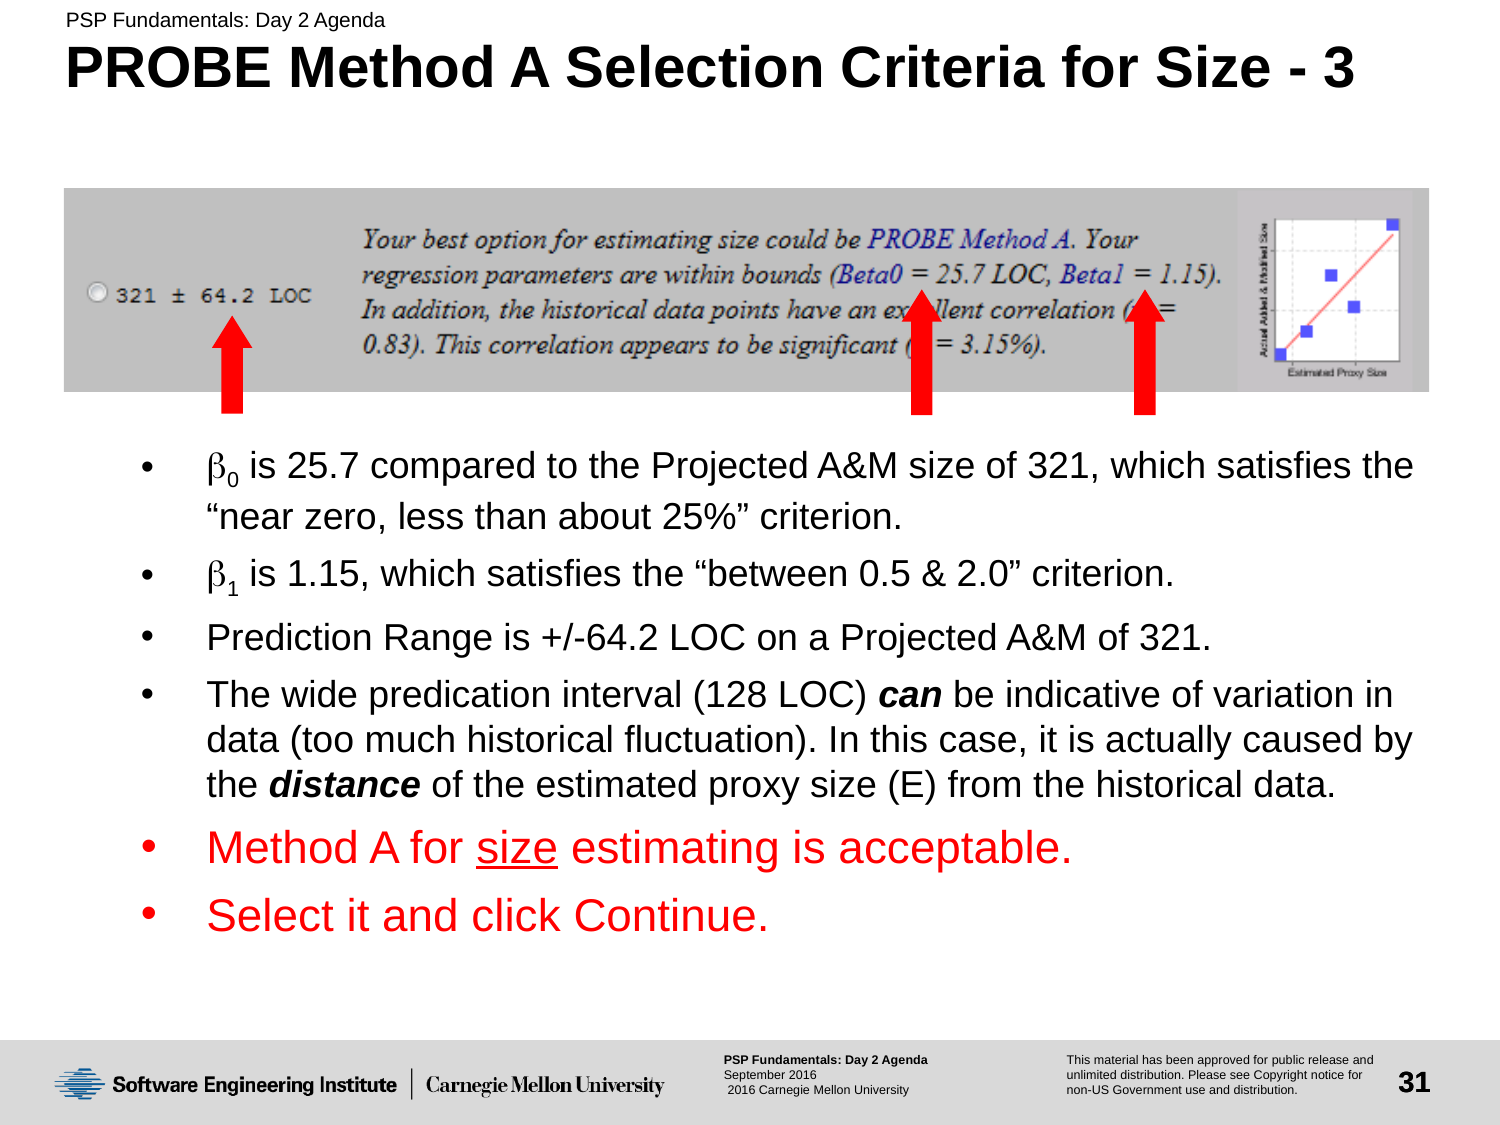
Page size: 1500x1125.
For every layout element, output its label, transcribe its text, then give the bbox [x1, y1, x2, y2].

picture [46, 1061, 673, 1104]
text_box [63, 188, 1430, 416]
title PROBE Method A Selection Criteria for Size - 3 [65, 37, 1430, 148]
list b0 is 25.7 compared to the Projected A&M size of 321, which satisfies the “near zero, less than about 25%” criterion. b1 is 1.15, which satisfies the “between 0.5 & 2.0” criterion. Prediction Range is +/-64.2 LOC on a Projected A&M of 321. The wide predication interval (128 LOC) can be indicative of variation in data (too much historical fluctuation). In this case, it is actually caused by the distance of the estimated proxy size (E) from the historical data. Method A for size estimating is acceptable. Select it and click Continue. [65, 440, 1431, 1000]
